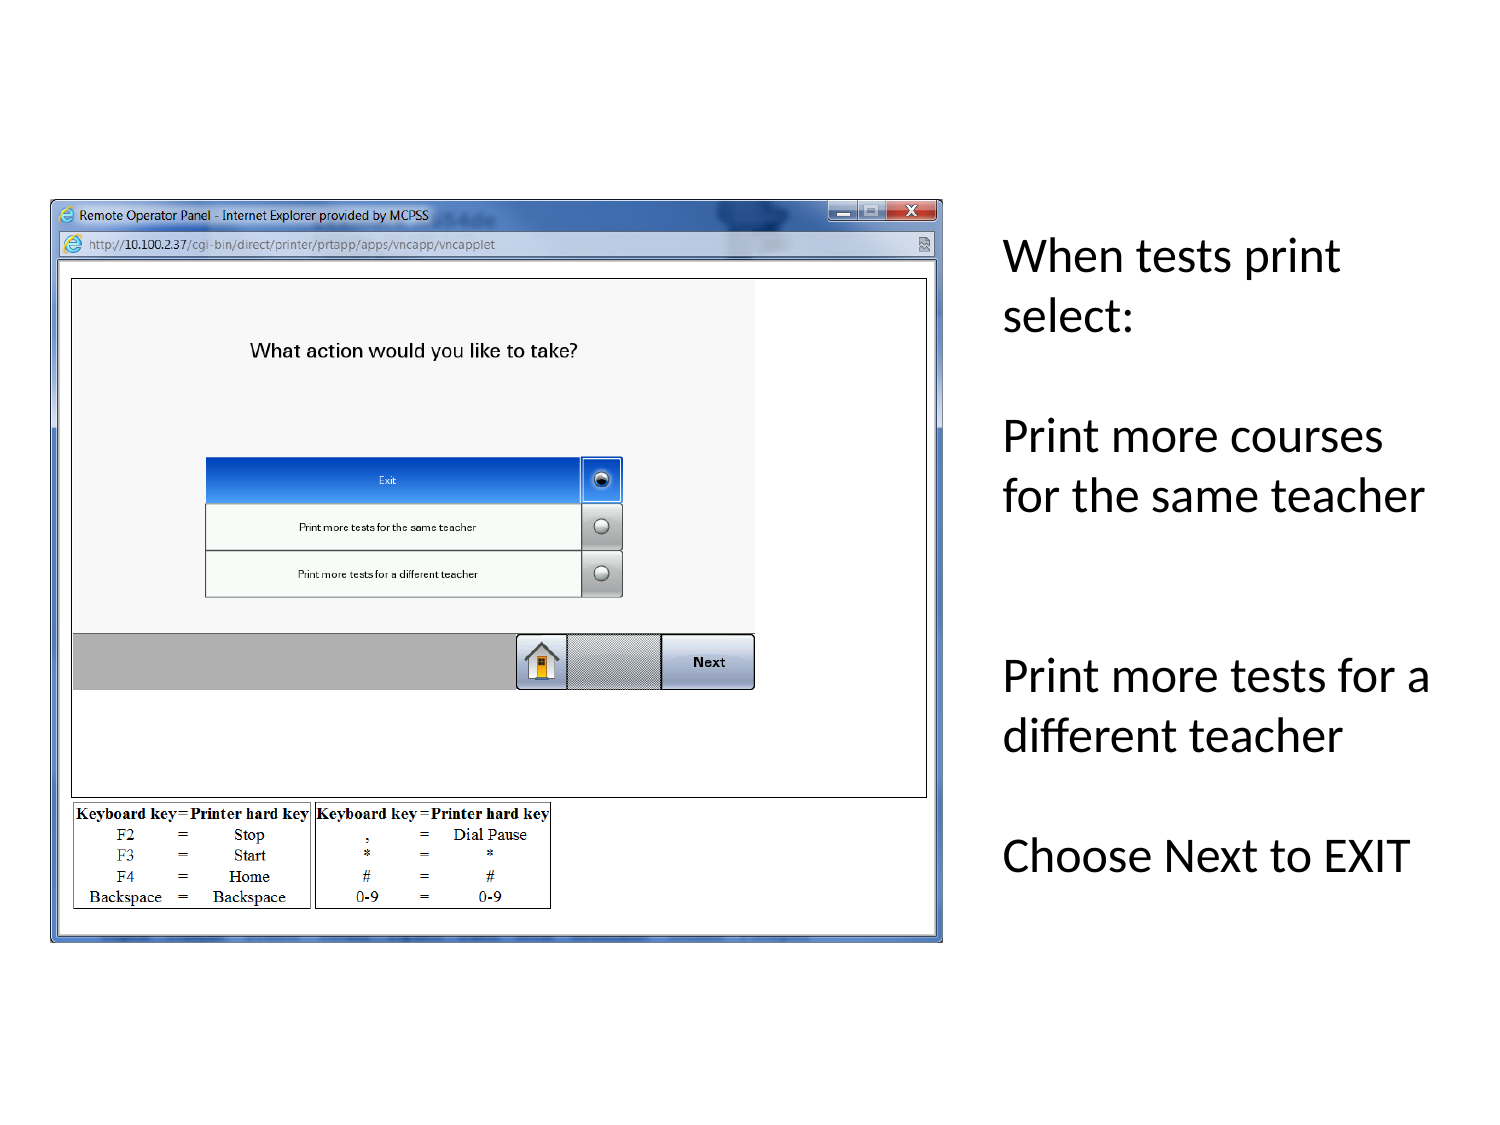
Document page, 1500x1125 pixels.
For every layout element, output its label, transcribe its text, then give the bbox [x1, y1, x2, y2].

title When tests print select: Print more courses for the same teacher Print more tests for a different teacher Choose Next to EXIT [987, 112, 1450, 993]
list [49, 199, 943, 943]
